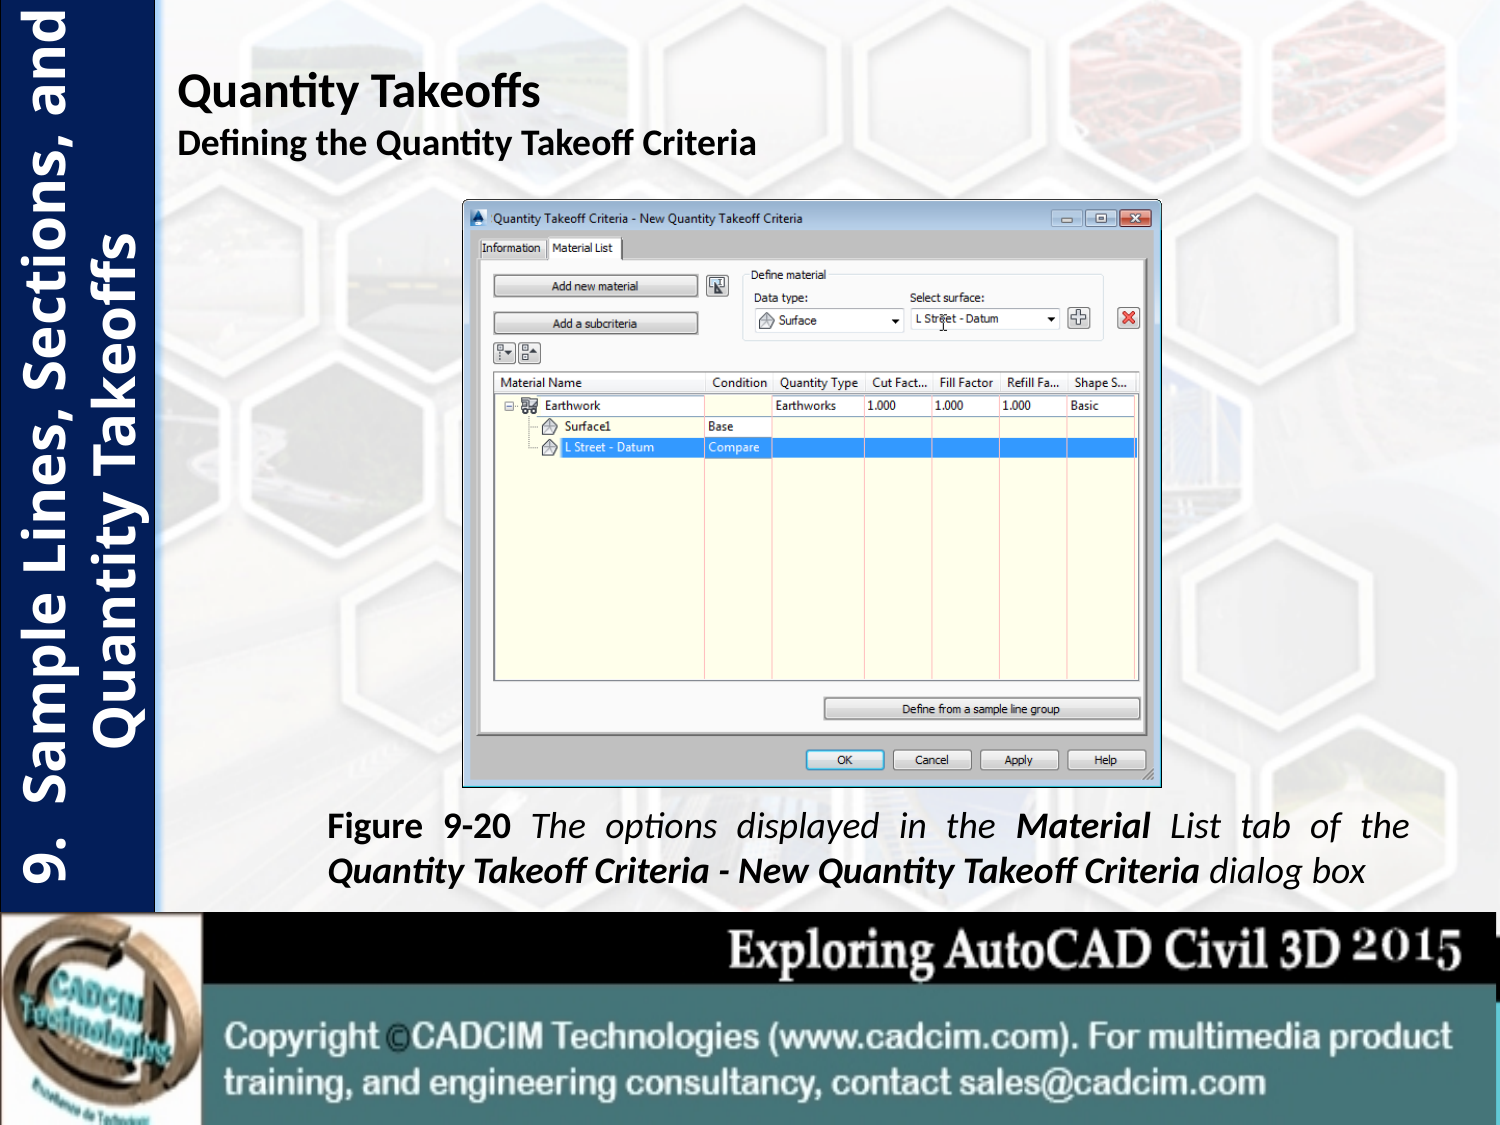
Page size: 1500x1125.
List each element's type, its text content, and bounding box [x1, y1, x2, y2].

text_box Defining the Quantity Takeoff Criteria [162, 110, 913, 171]
picture [0, 0, 1500, 1125]
text_box Quantity Takeoffs [162, 49, 913, 110]
text_box Figure 9-20 The options displayed in the Material List tab of the Quantity Takeoff Criteria - New Quantity Takeoff Criteria dialog box [312, 793, 1425, 899]
